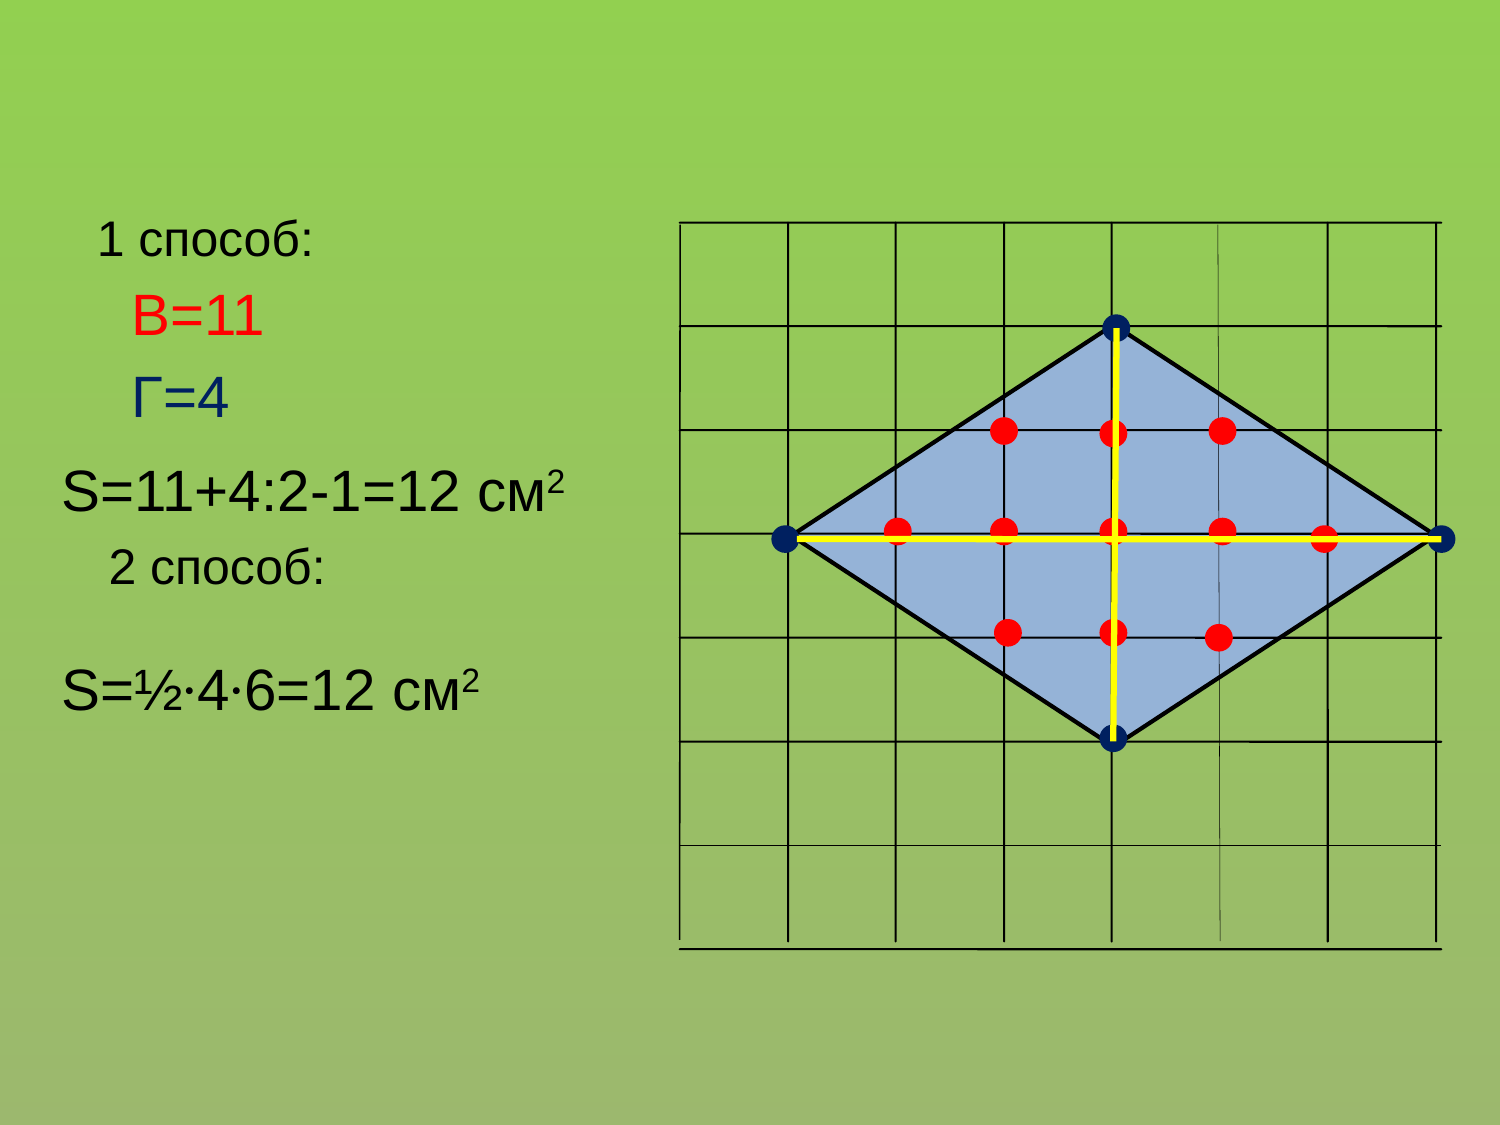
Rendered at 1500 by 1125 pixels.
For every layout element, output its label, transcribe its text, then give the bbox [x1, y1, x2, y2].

text_box [1446, 526, 1456, 553]
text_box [679, 222, 1442, 950]
text_box S=11+4:2-1=12 см2 [46, 445, 645, 531]
text_box S=½∙4∙6=12 см2 [46, 644, 645, 730]
text_box 2 способ: [93, 527, 504, 603]
text_box 1 способ: [82, 199, 493, 274]
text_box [1113, 327, 1117, 537]
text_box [1113, 549, 1117, 742]
text_box В=11 [117, 269, 610, 355]
text_box Г=4 [117, 351, 375, 437]
